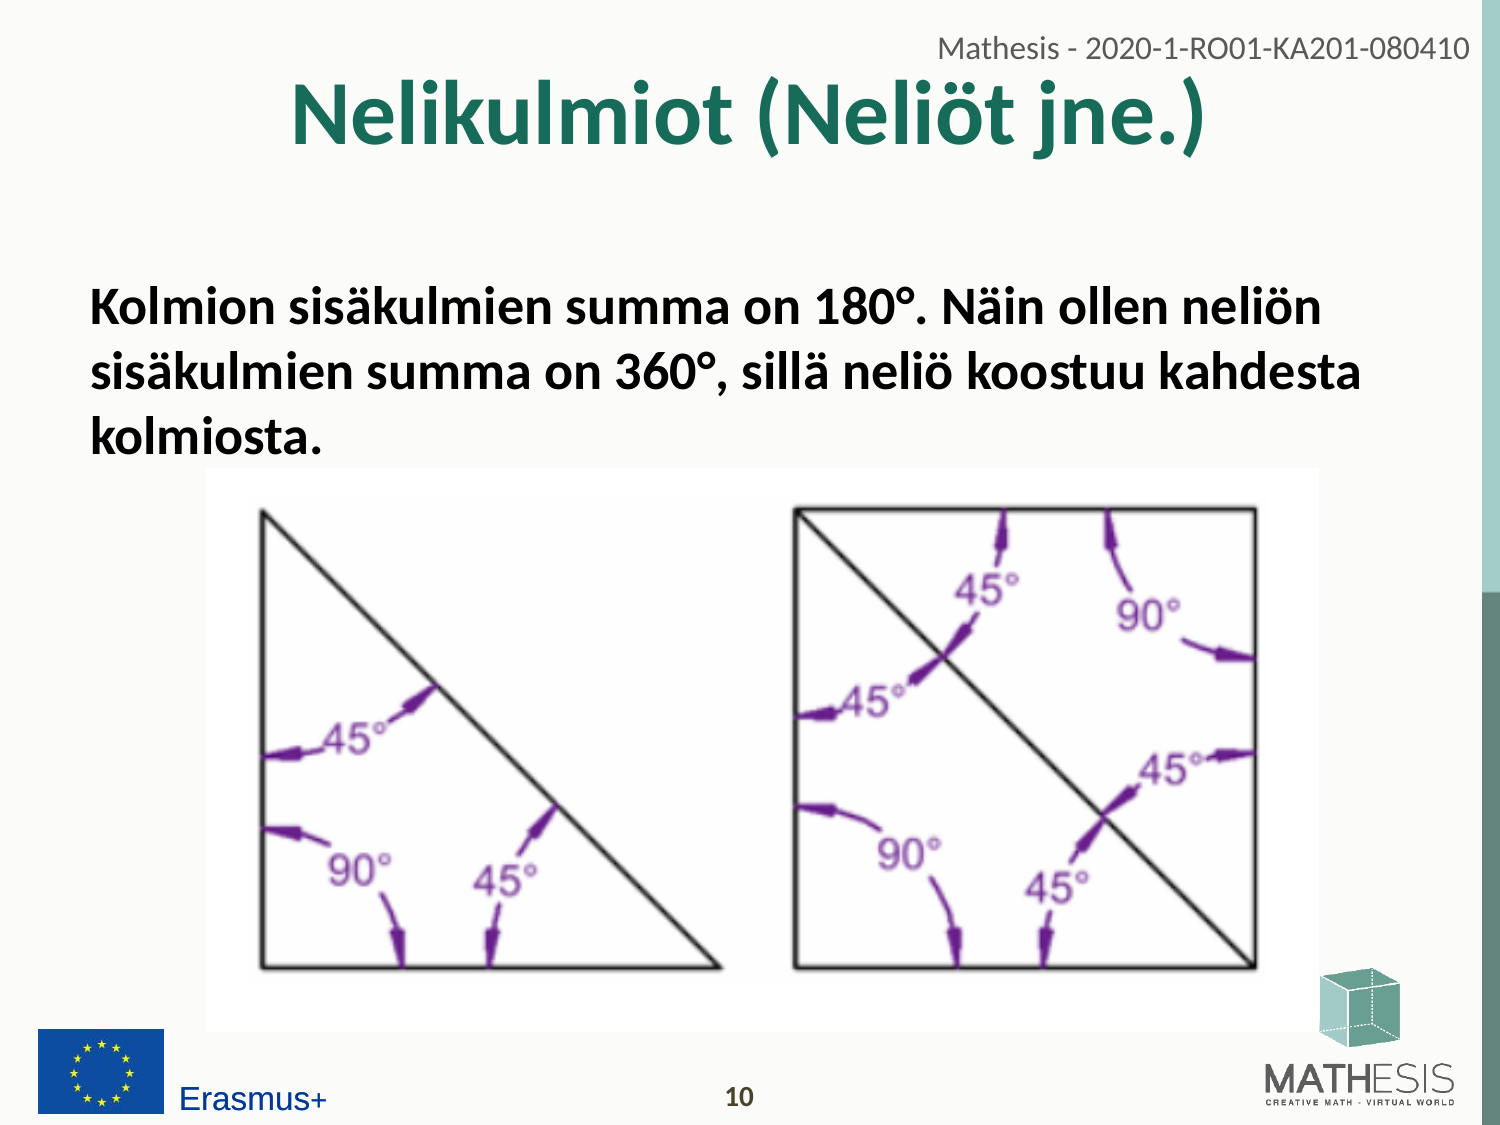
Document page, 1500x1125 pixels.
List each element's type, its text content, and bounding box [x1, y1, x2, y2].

picture [206, 467, 1319, 1032]
list Kolmion sisäkulmien summa on 180°. Näin ollen neliön sisäkulmien summa on 360°, sillä neliö koostuu kahdesta kolmiosta. [75, 262, 1425, 1005]
picture [38, 1029, 164, 1114]
title Nelikulmiot (Neliöt jne.) [75, 45, 1425, 233]
